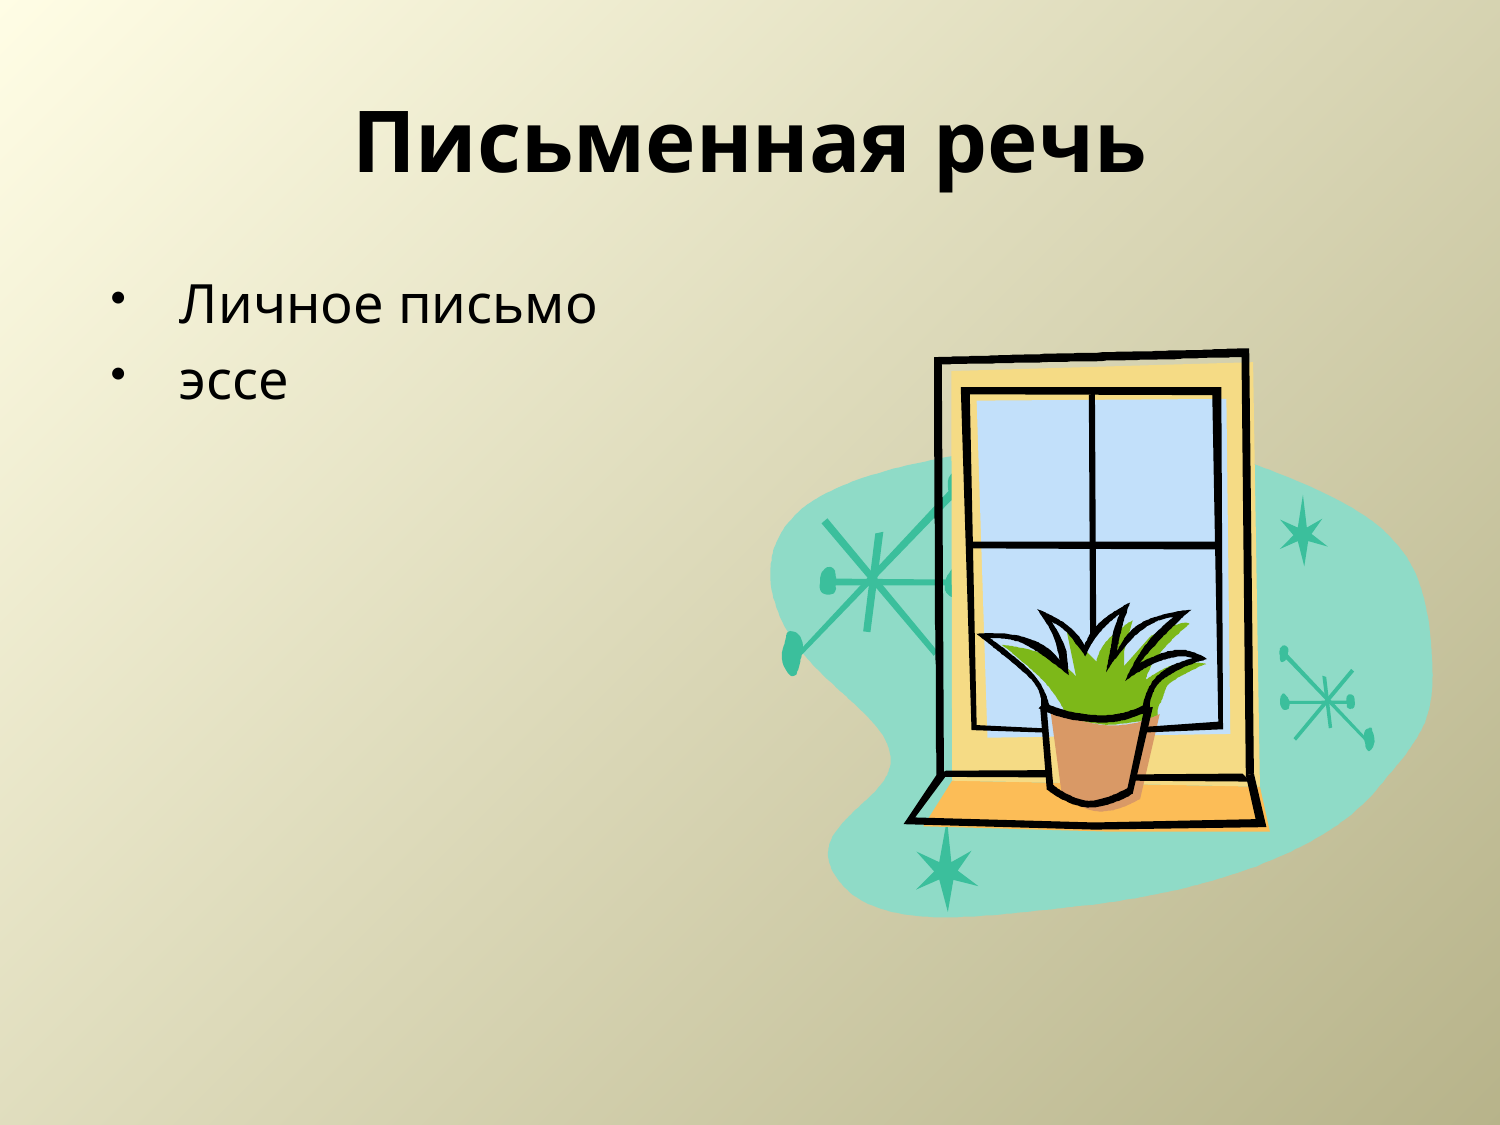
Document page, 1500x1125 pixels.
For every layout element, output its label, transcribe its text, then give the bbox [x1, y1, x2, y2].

picture [761, 339, 1442, 926]
list Личное письмо эссе [75, 262, 738, 1005]
title Письменная речь [75, 45, 1425, 233]
